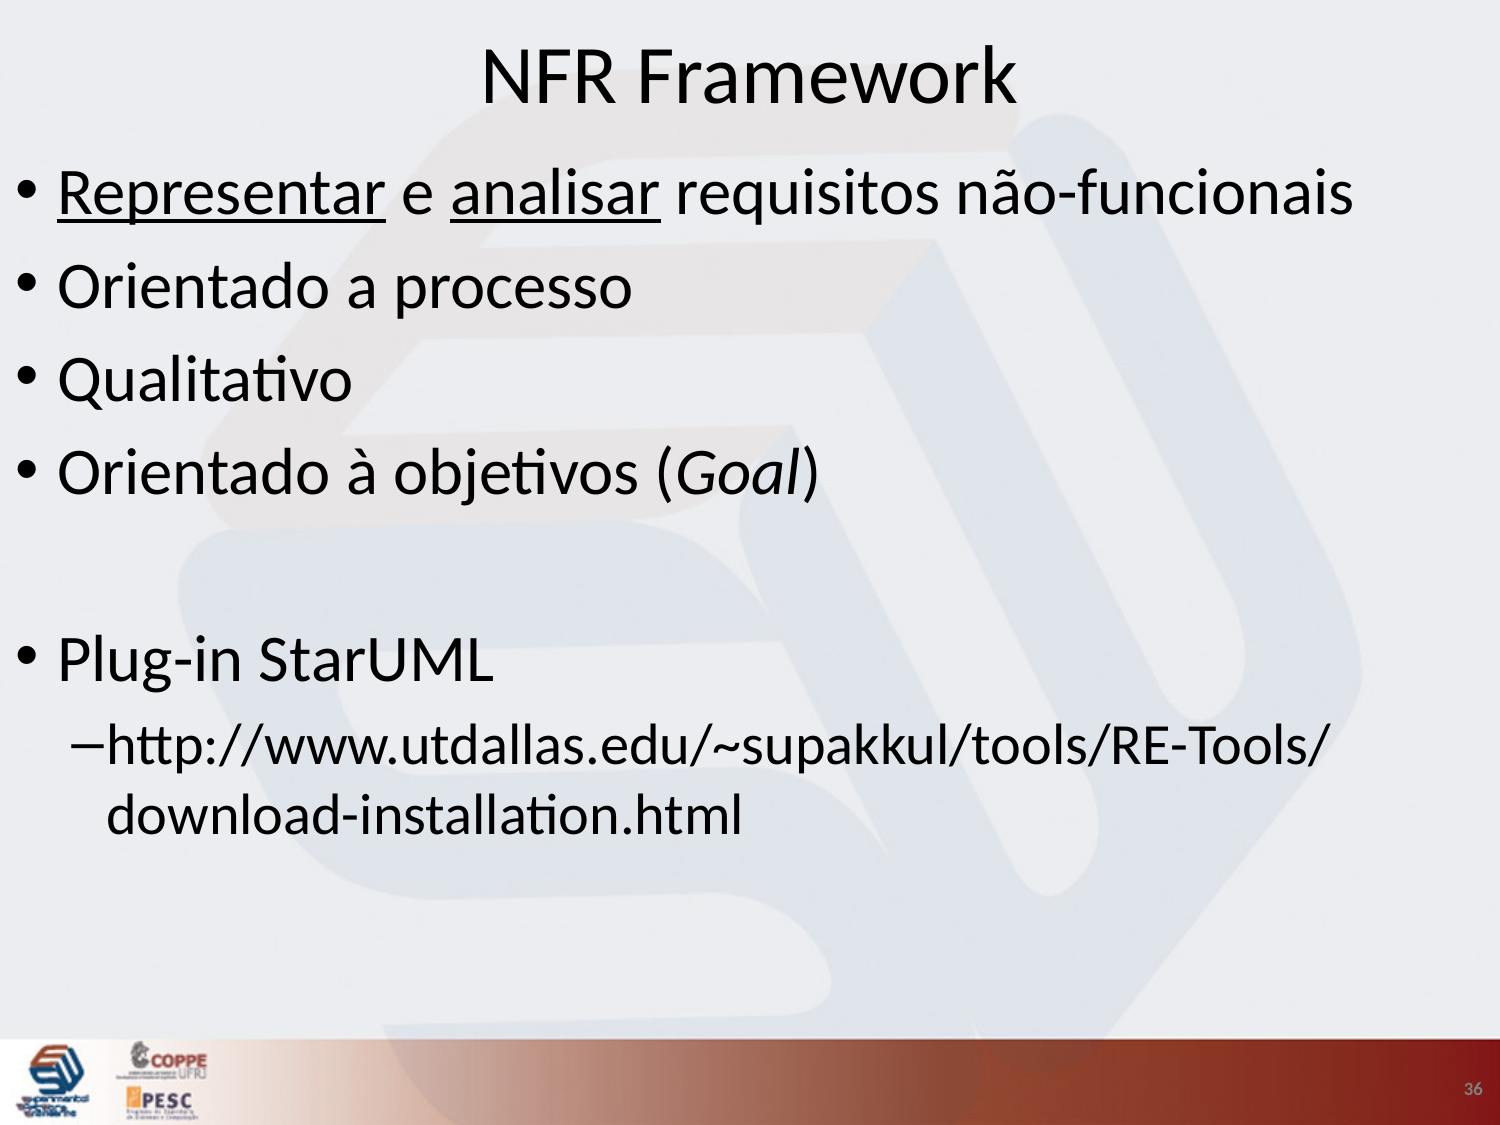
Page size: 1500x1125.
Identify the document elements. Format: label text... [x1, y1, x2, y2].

title NFR Framework [0, 0, 1500, 141]
list Representar e analisar requisitos não-funcionais Orientado a processo Qualitativo Orientado à objetivos (Goal) Plug-in StarUML http://www.utdallas.edu/~supakkul/tools/RE-Tools/download-installation.html [0, 141, 1500, 1033]
picture [0, 1033, 1500, 1125]
